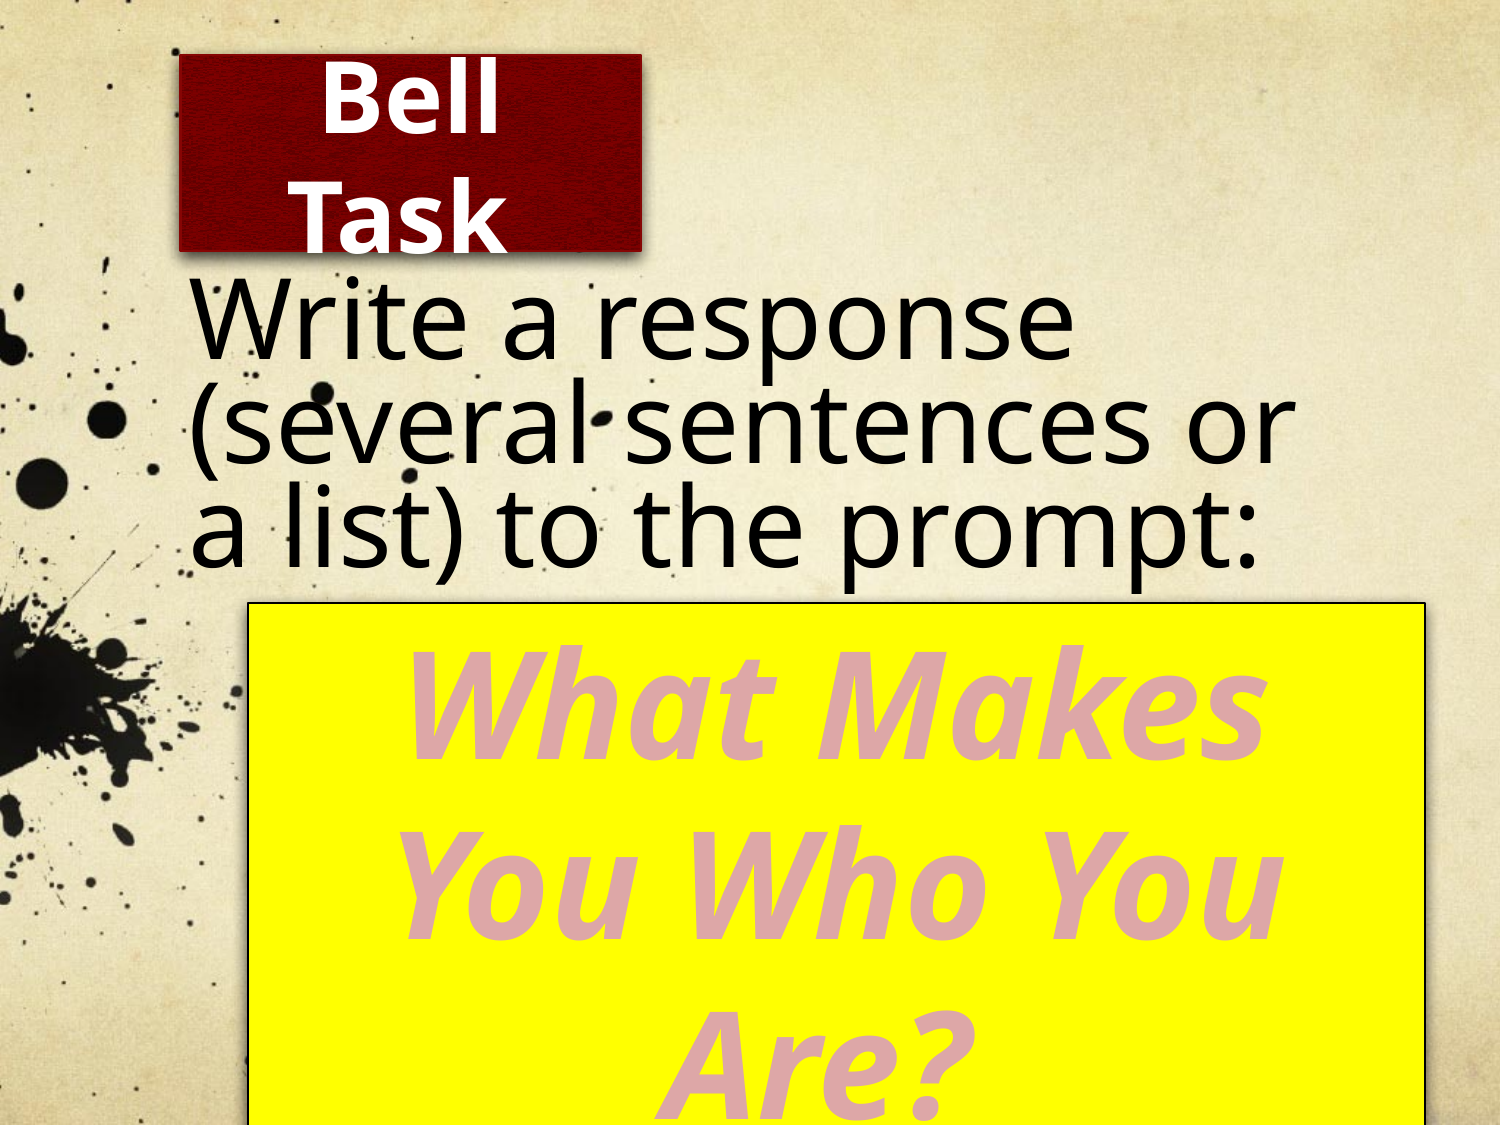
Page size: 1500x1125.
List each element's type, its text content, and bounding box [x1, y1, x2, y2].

text_box What Makes You Who You Are? [247, 602, 1426, 1125]
text_box Bell Task [179, 54, 642, 252]
title Write a response (several sentences or a list) to the prompt: [180, 256, 1349, 591]
picture [0, 0, 1500, 1125]
